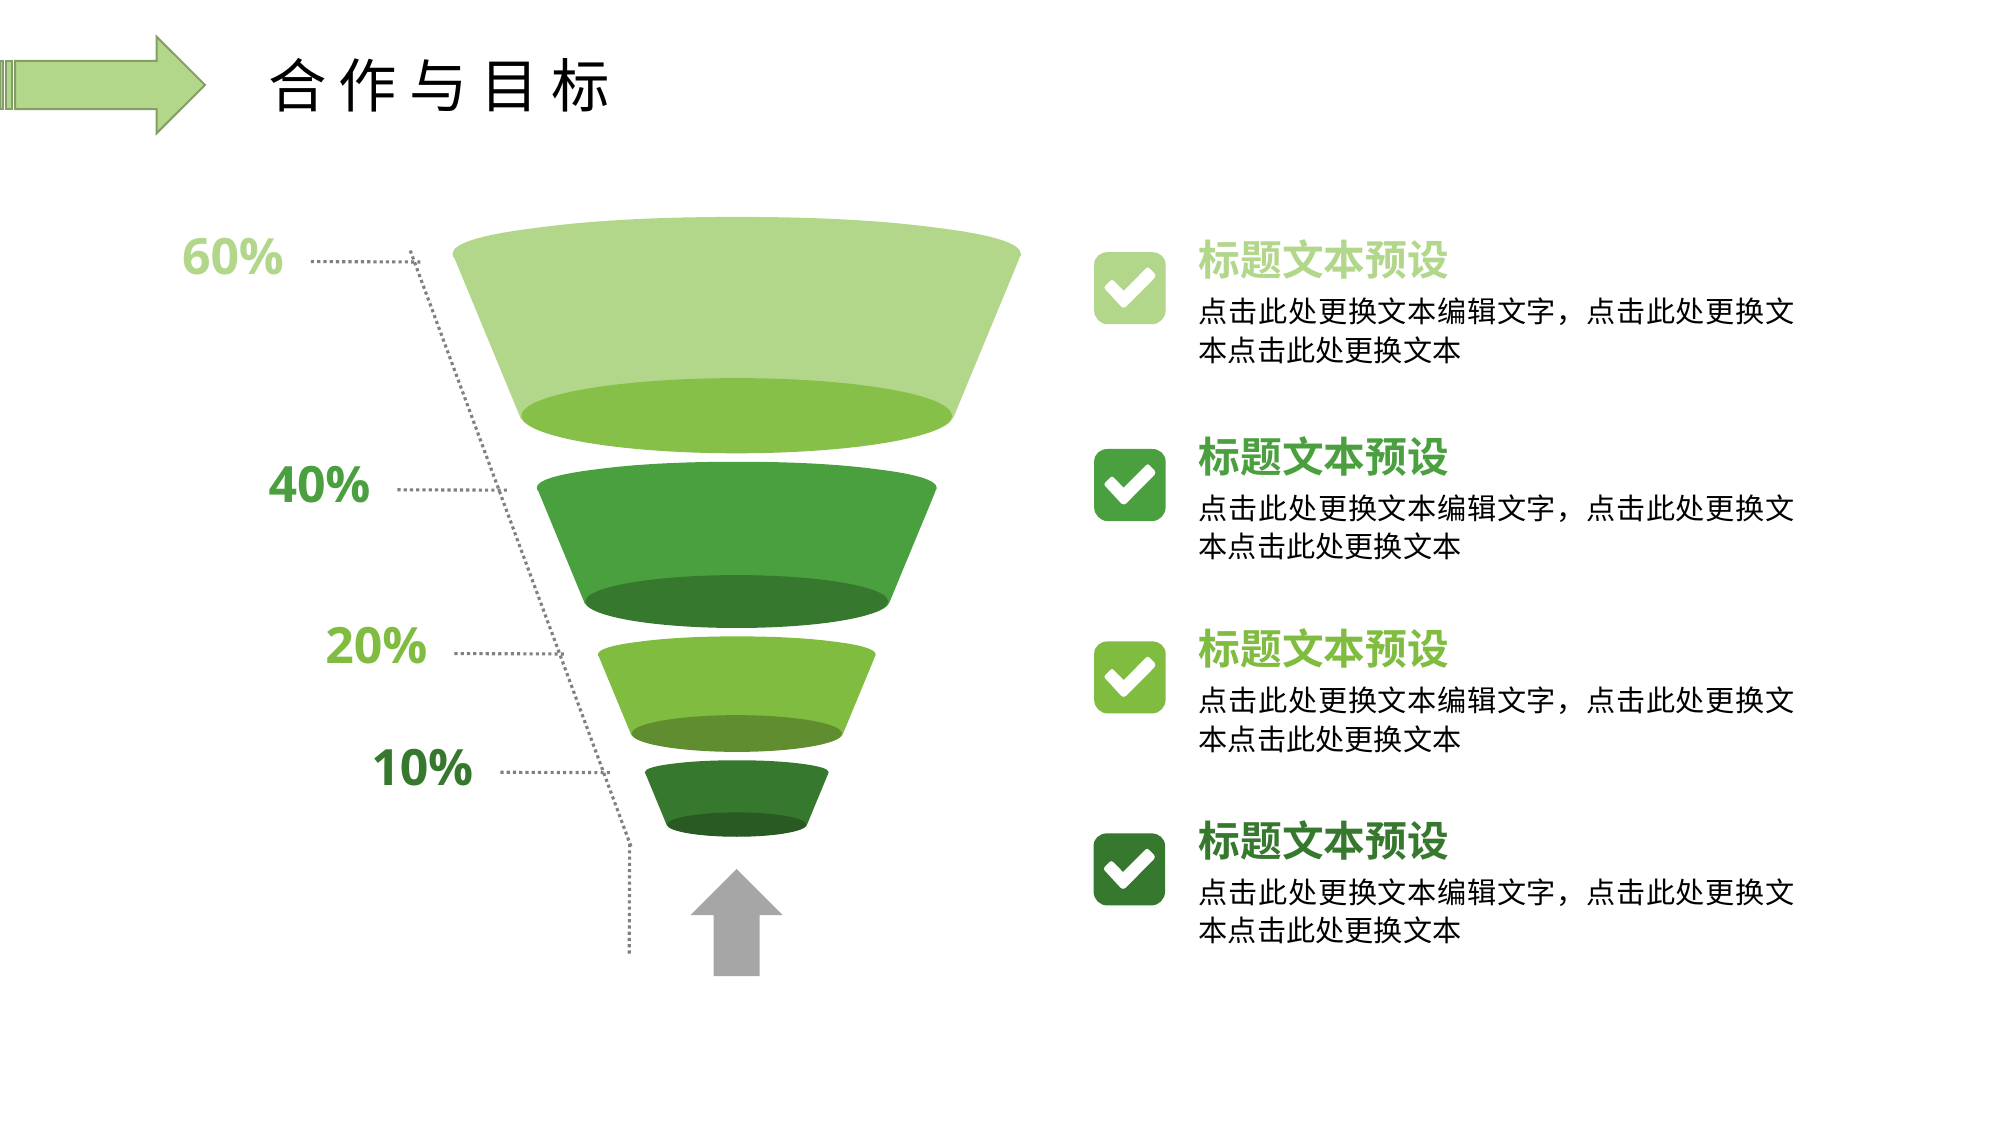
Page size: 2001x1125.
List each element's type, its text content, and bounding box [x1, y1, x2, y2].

text_box [0, 60, 4, 110]
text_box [167, 216, 1807, 977]
text_box [5, 60, 13, 110]
text_box 合作与目标 [253, 42, 655, 127]
text_box [14, 34, 207, 136]
